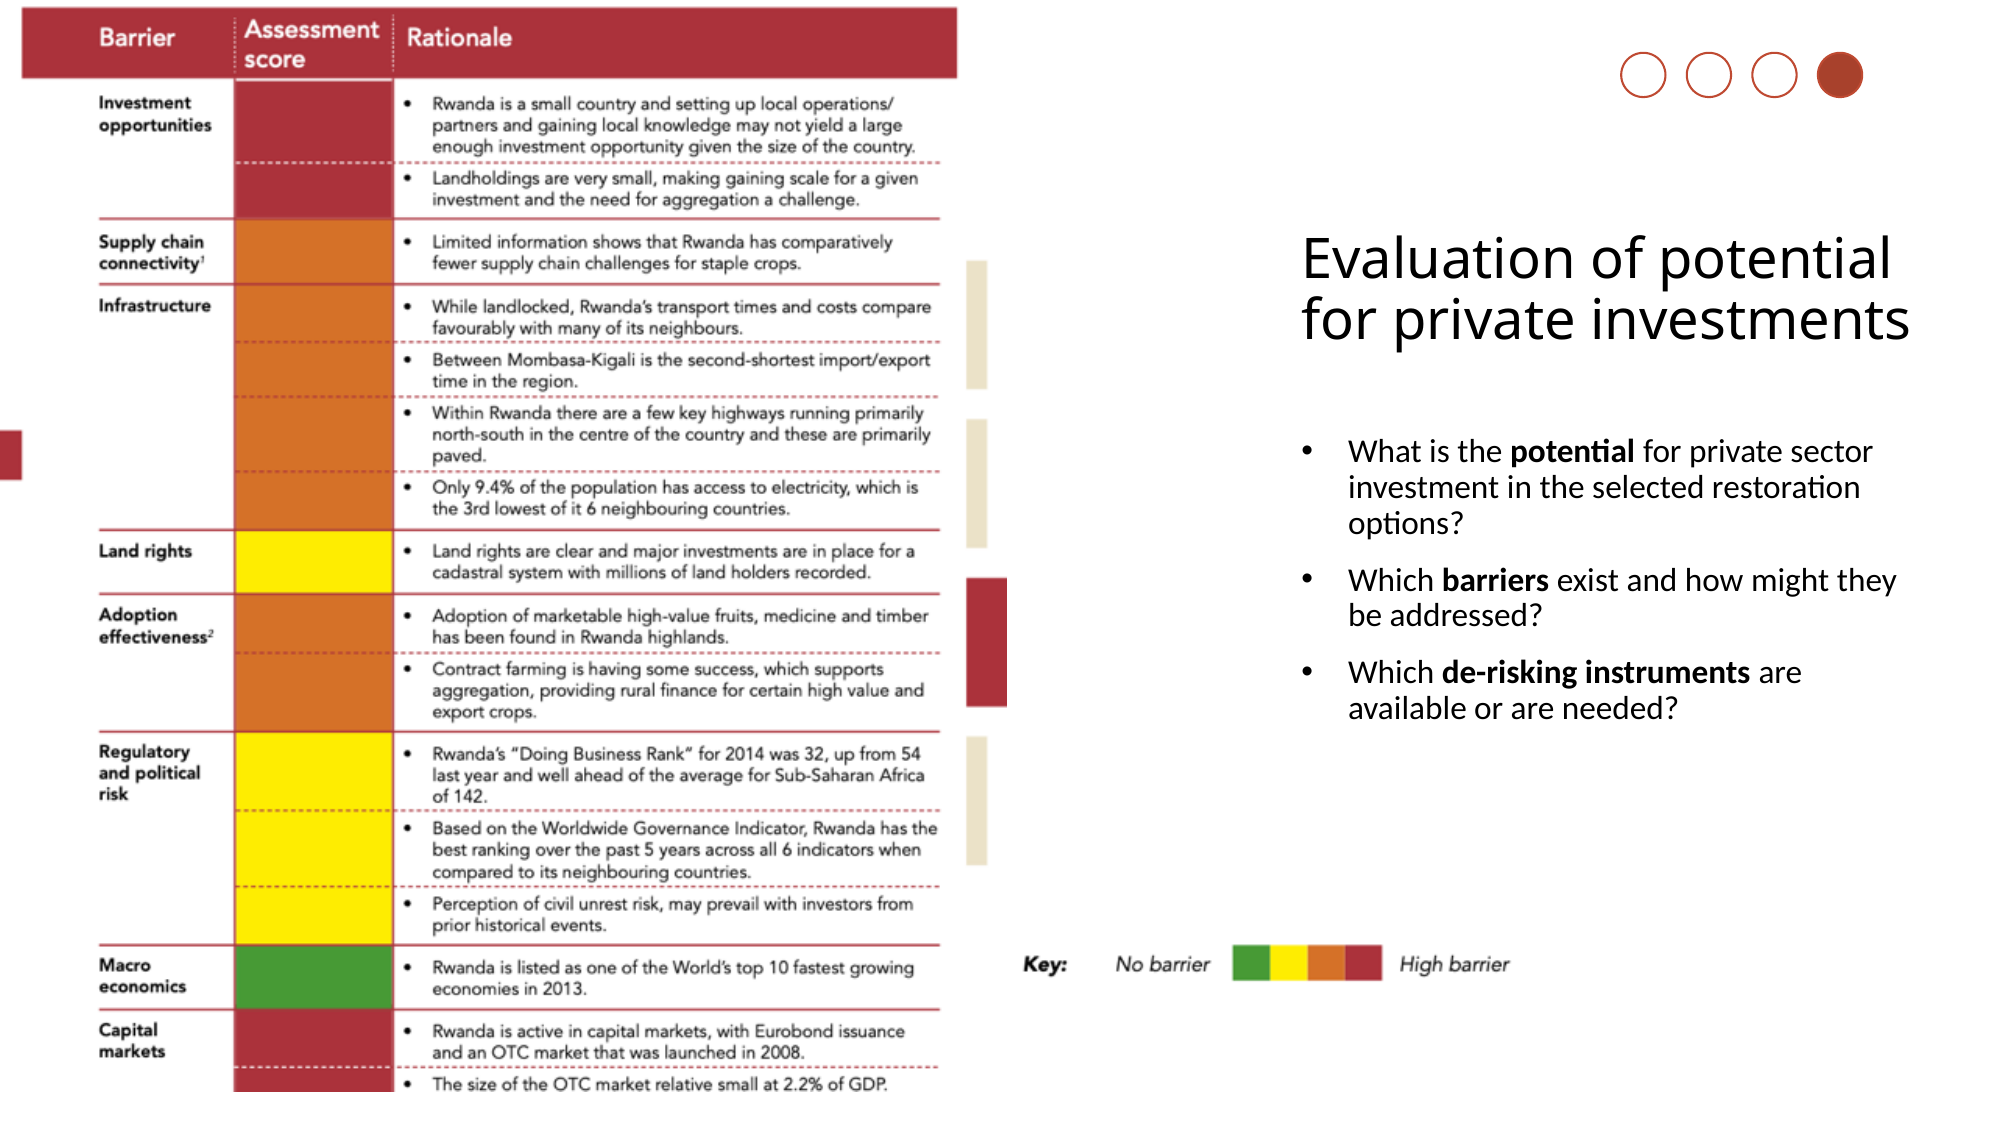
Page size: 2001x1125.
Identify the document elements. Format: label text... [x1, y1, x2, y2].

title Evaluation of potential for private investments [1286, 163, 1932, 426]
picture [0, 0, 1544, 1092]
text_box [1621, 52, 1863, 98]
list What is the potential for private sector investment in the selected restoration options? Which barriers exist and how might they be addressed? Which de-risking instruments are available or are needed? [1286, 426, 1932, 1052]
